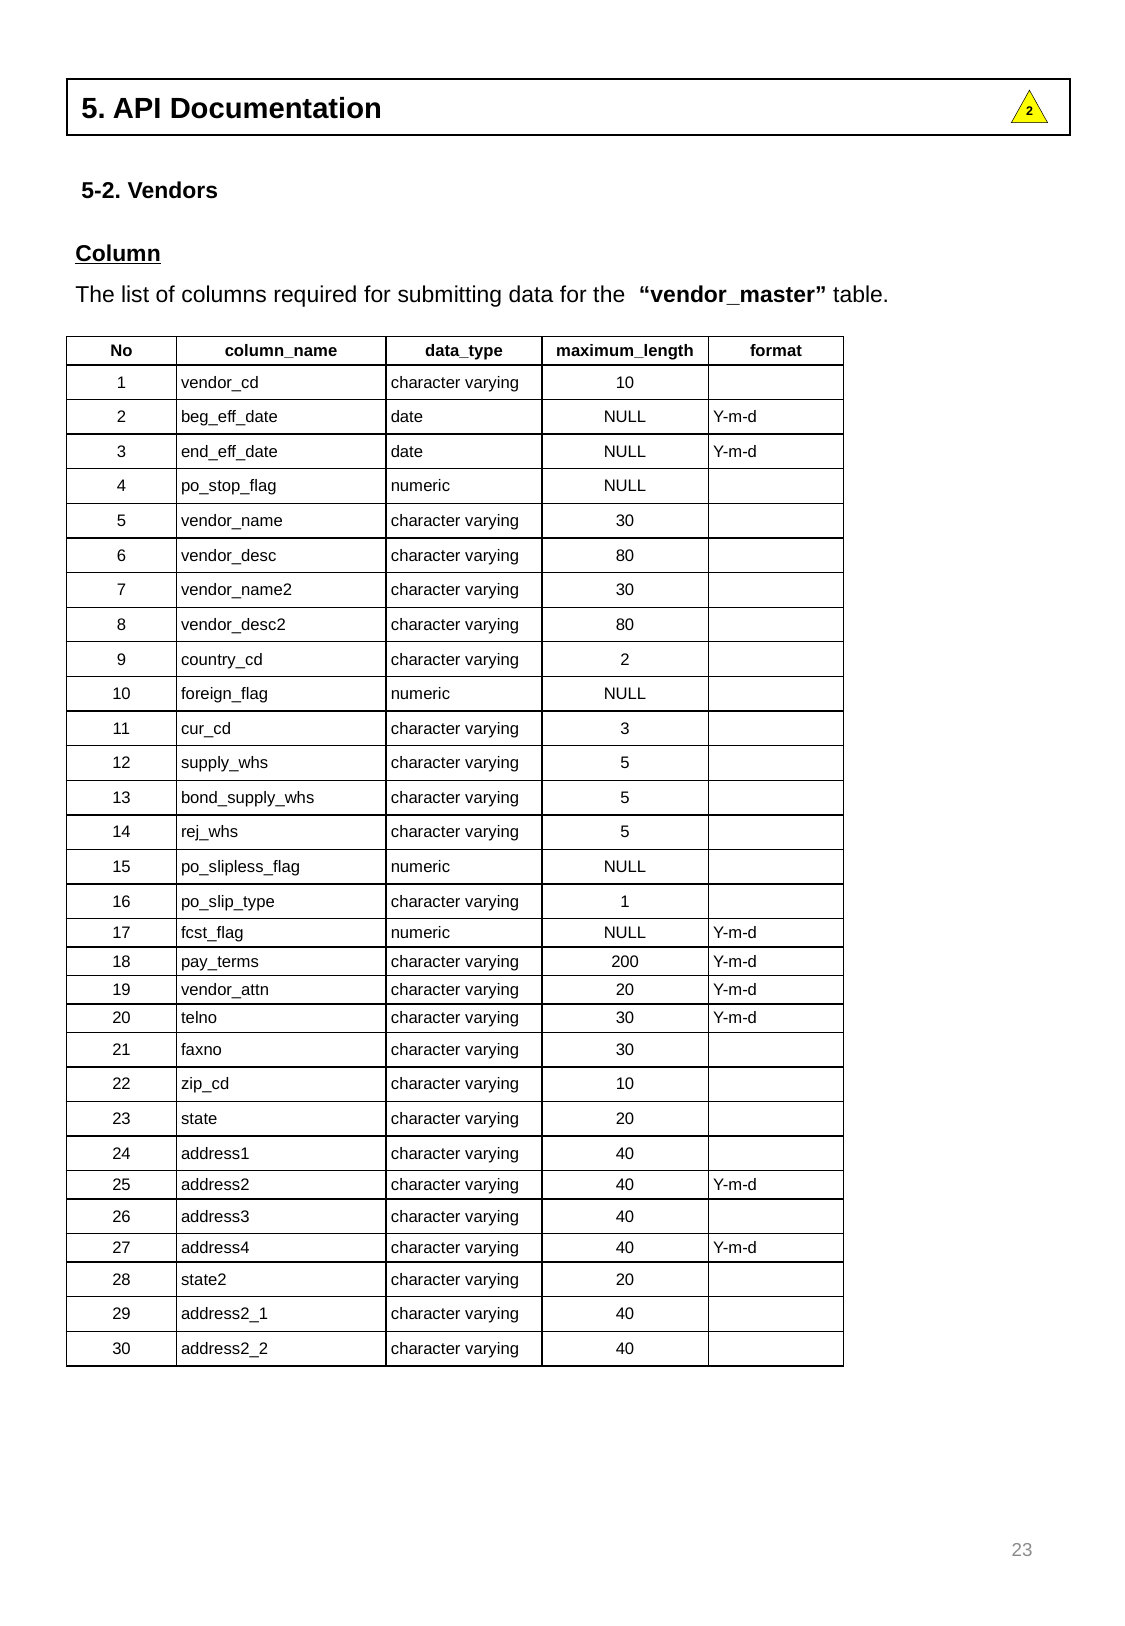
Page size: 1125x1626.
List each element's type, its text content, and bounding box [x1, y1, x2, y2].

table_cell 12 [67, 746, 176, 780]
table_cell vendor_name [177, 504, 385, 537]
table_cell 27 [67, 1234, 176, 1261]
table_cell 5 [543, 781, 708, 814]
table_cell 4 [67, 469, 176, 503]
table_cell NULL [543, 400, 708, 433]
table_cell [709, 1102, 843, 1135]
table_cell 26 [67, 1200, 176, 1233]
table_cell 5 [543, 746, 708, 780]
text_box 5. API Documentation [66, 78, 1071, 136]
table_cell country_cd [177, 642, 385, 676]
table_cell fcst_flag [177, 919, 385, 946]
table_cell 80 [543, 539, 708, 572]
table_cell character varying [387, 1263, 541, 1296]
table_cell address1 [177, 1137, 385, 1170]
table_header column_name [177, 337, 385, 364]
table_cell [709, 366, 843, 399]
table_cell supply_whs [177, 746, 385, 780]
table_cell 20 [67, 1005, 176, 1032]
table_cell character varying [387, 539, 541, 572]
table_header No [67, 337, 176, 364]
table_cell character varying [387, 746, 541, 780]
table_cell Y-m-d [709, 1171, 843, 1198]
table_cell 16 [67, 885, 176, 918]
table_cell Y-m-d [709, 1234, 843, 1261]
table_cell [709, 1033, 843, 1066]
table_cell 200 [543, 948, 708, 975]
table_cell state2 [177, 1263, 385, 1296]
table_cell 3 [67, 435, 176, 468]
table_cell end_eff_date [177, 435, 385, 468]
table_cell NULL [543, 435, 708, 468]
table_cell beg_eff_date [177, 400, 385, 433]
table_cell [709, 885, 843, 918]
table_cell address3 [177, 1200, 385, 1233]
table_cell character varying [387, 1297, 541, 1331]
table_cell 30 [543, 504, 708, 537]
table_cell numeric [387, 919, 541, 946]
table_cell 40 [543, 1200, 708, 1233]
table_cell numeric [387, 850, 541, 883]
table_cell address2_2 [177, 1332, 385, 1365]
table_cell NULL [543, 677, 708, 710]
table_cell 40 [543, 1137, 708, 1170]
table_cell [709, 469, 843, 503]
table_cell telno [177, 1005, 385, 1032]
table_cell character varying [387, 1171, 541, 1198]
table_cell date [387, 435, 541, 468]
table_cell 80 [543, 608, 708, 641]
table_cell character varying [387, 976, 541, 1003]
table_cell character varying [387, 816, 541, 849]
table_cell Y-m-d [709, 1005, 843, 1032]
table_cell [709, 1137, 843, 1170]
table_cell po_slipless_flag [177, 850, 385, 883]
table_cell 2 [543, 642, 708, 676]
text_box 2 [1009, 88, 1050, 124]
table_cell 30 [543, 573, 708, 607]
table_header data_type [387, 337, 541, 364]
table_cell 10 [67, 677, 176, 710]
table_cell faxno [177, 1033, 385, 1066]
table_cell [709, 1332, 843, 1365]
table_cell character varying [387, 642, 541, 676]
table_cell 40 [543, 1297, 708, 1331]
table_cell [709, 816, 843, 849]
table_cell character varying [387, 504, 541, 537]
table_cell 2 [67, 400, 176, 433]
table_cell character varying [387, 1033, 541, 1066]
table_cell Y-m-d [709, 948, 843, 975]
table_cell character varying [387, 1068, 541, 1101]
table_cell 6 [67, 539, 176, 572]
table_cell 18 [67, 948, 176, 975]
table_cell character varying [387, 366, 541, 399]
table_cell character varying [387, 781, 541, 814]
table_cell 3 [543, 712, 708, 745]
table_cell character varying [387, 608, 541, 641]
table_cell 23 [67, 1102, 176, 1135]
table_cell 7 [67, 573, 176, 607]
table_cell zip_cd [177, 1068, 385, 1101]
table_cell po_stop_flag [177, 469, 385, 503]
table_cell Y-m-d [709, 919, 843, 946]
table_cell address4 [177, 1234, 385, 1261]
table_cell address2 [177, 1171, 385, 1198]
table_cell [709, 573, 843, 607]
table_header format [709, 337, 843, 364]
table_cell character varying [387, 1137, 541, 1170]
table_cell Y-m-d [709, 976, 843, 1003]
table_cell 20 [543, 976, 708, 1003]
table_cell 30 [67, 1332, 176, 1365]
table_cell rej_whs [177, 816, 385, 849]
table_cell [709, 1263, 843, 1296]
table_cell [709, 746, 843, 780]
table_cell [709, 677, 843, 710]
table_cell vendor_cd [177, 366, 385, 399]
table_cell address2_1 [177, 1297, 385, 1331]
table_cell NULL [543, 469, 708, 503]
table_cell 28 [67, 1263, 176, 1296]
table_cell 22 [67, 1068, 176, 1101]
table_cell Y-m-d [709, 435, 843, 468]
table_cell bond_supply_whs [177, 781, 385, 814]
table_cell 1 [67, 366, 176, 399]
table_cell 5 [67, 504, 176, 537]
table_cell NULL [543, 919, 708, 946]
table_cell [709, 1297, 843, 1331]
table_cell 24 [67, 1137, 176, 1170]
table_cell numeric [387, 469, 541, 503]
table_header maximum_length [543, 337, 708, 364]
table_cell 40 [543, 1234, 708, 1261]
table_cell [709, 608, 843, 641]
table_cell character varying [387, 1332, 541, 1365]
table_cell 25 [67, 1171, 176, 1198]
table_cell [709, 642, 843, 676]
table_cell 15 [67, 850, 176, 883]
table_cell 30 [543, 1005, 708, 1032]
table_cell 40 [543, 1171, 708, 1198]
table_cell po_slip_type [177, 885, 385, 918]
table_cell character varying [387, 1200, 541, 1233]
table_cell Y-m-d [709, 400, 843, 433]
table_cell NULL [543, 850, 708, 883]
table_cell 20 [543, 1102, 708, 1135]
table_cell [709, 1200, 843, 1233]
table_cell vendor_name2 [177, 573, 385, 607]
table_cell foreign_flag [177, 677, 385, 710]
table_cell 29 [67, 1297, 176, 1331]
table_cell numeric [387, 677, 541, 710]
table_cell [709, 504, 843, 537]
table_cell 5 [543, 816, 708, 849]
table_cell 13 [67, 781, 176, 814]
table_cell 21 [67, 1033, 176, 1066]
table_cell 9 [67, 642, 176, 676]
table_cell [709, 1068, 843, 1101]
table_cell [709, 539, 843, 572]
table_cell cur_cd [177, 712, 385, 745]
table_cell [709, 781, 843, 814]
table_cell vendor_desc [177, 539, 385, 572]
table_cell 30 [543, 1033, 708, 1066]
table_cell [709, 712, 843, 745]
table_cell character varying [387, 712, 541, 745]
table_cell 19 [67, 976, 176, 1003]
table_cell 17 [67, 919, 176, 946]
table_cell vendor_attn [177, 976, 385, 1003]
table_cell 1 [543, 885, 708, 918]
table_cell [709, 850, 843, 883]
table_cell character varying [387, 1005, 541, 1032]
table_cell 11 [67, 712, 176, 745]
table_cell 20 [543, 1263, 708, 1296]
table_cell state [177, 1102, 385, 1135]
table_cell character varying [387, 1102, 541, 1135]
table_cell character varying [387, 573, 541, 607]
table_cell character varying [387, 948, 541, 975]
text_box 5-2. Vendors [66, 168, 1071, 211]
table_cell 10 [543, 366, 708, 399]
table_cell character varying [387, 1234, 541, 1261]
table_cell pay_terms [177, 948, 385, 975]
table_cell 8 [67, 608, 176, 641]
table_cell vendor_desc2 [177, 608, 385, 641]
table_cell character varying [387, 885, 541, 918]
slide_number 23 [794, 1506, 1048, 1593]
table_cell 10 [543, 1068, 708, 1101]
table_cell 40 [543, 1332, 708, 1365]
table_cell date [387, 400, 541, 433]
text_box Column The list of columns required for submitting data for the “vendor_master” table. [60, 217, 1065, 315]
table_cell 14 [67, 816, 176, 849]
